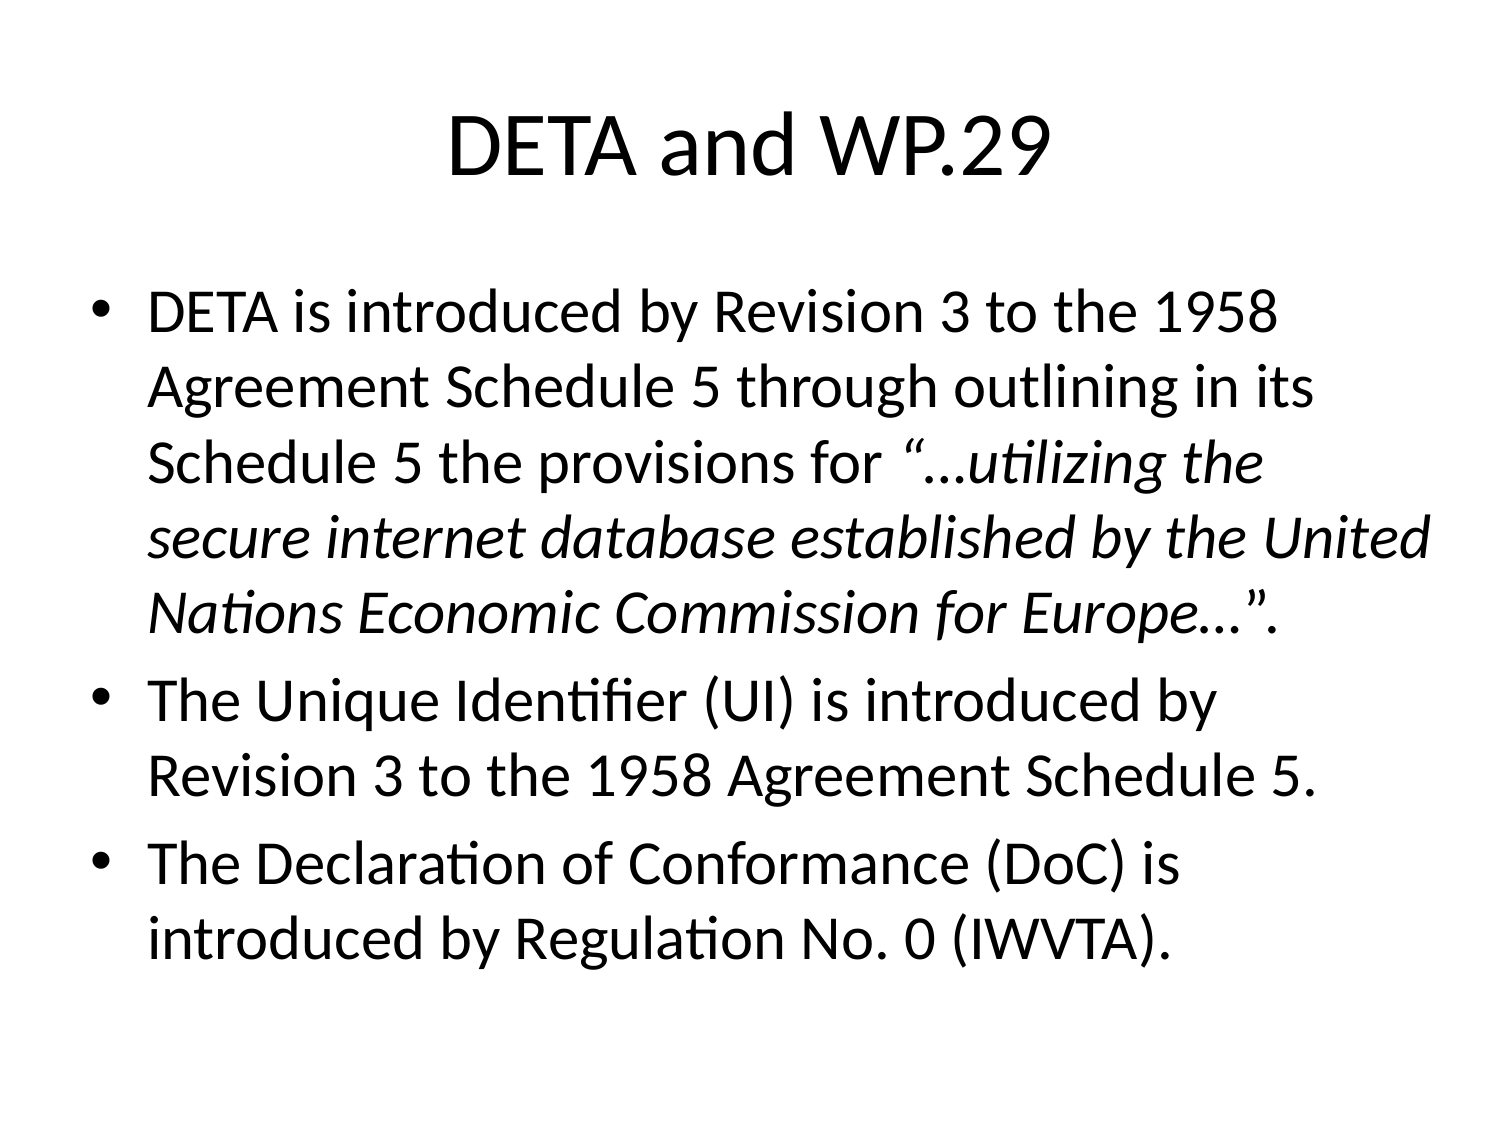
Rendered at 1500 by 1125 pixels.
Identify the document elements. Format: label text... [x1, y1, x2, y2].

list DETA is introduced by Revision 3 to the 1958 Agreement Schedule 5 through outlining in its Schedule 5 the provisions for “…utilizing the secure internet database established by the United Nations Economic Commission for Europe…”. The Unique Identifier (UI) is introduced by Revision 3 to the 1958 Agreement Schedule 5. The Declaration of Conformance (DoC) is introduced by Regulation No. 0 (IWVTA). [75, 262, 1450, 1005]
title DETA and WP.29 [75, 45, 1425, 233]
